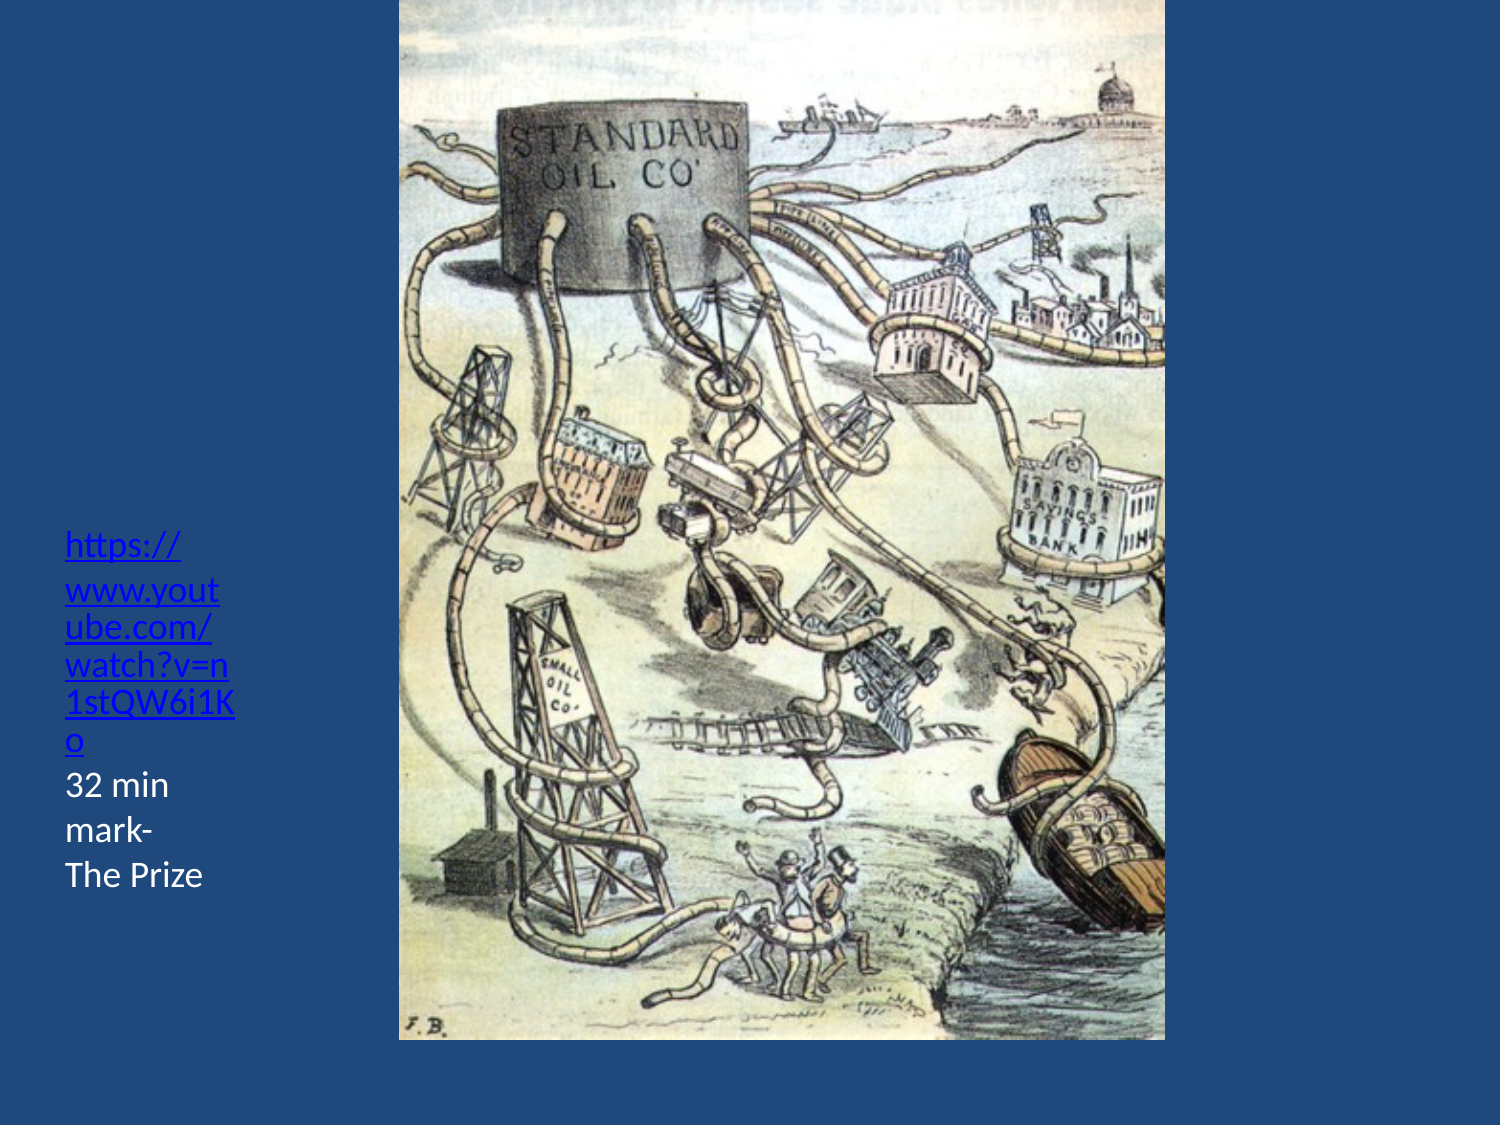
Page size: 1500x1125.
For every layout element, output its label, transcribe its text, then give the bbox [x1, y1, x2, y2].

picture [399, 0, 1165, 1041]
text_box https://www.youtube.com/watch?v=n1stQW6i1Ko 32 min mark- The Prize [50, 512, 250, 753]
